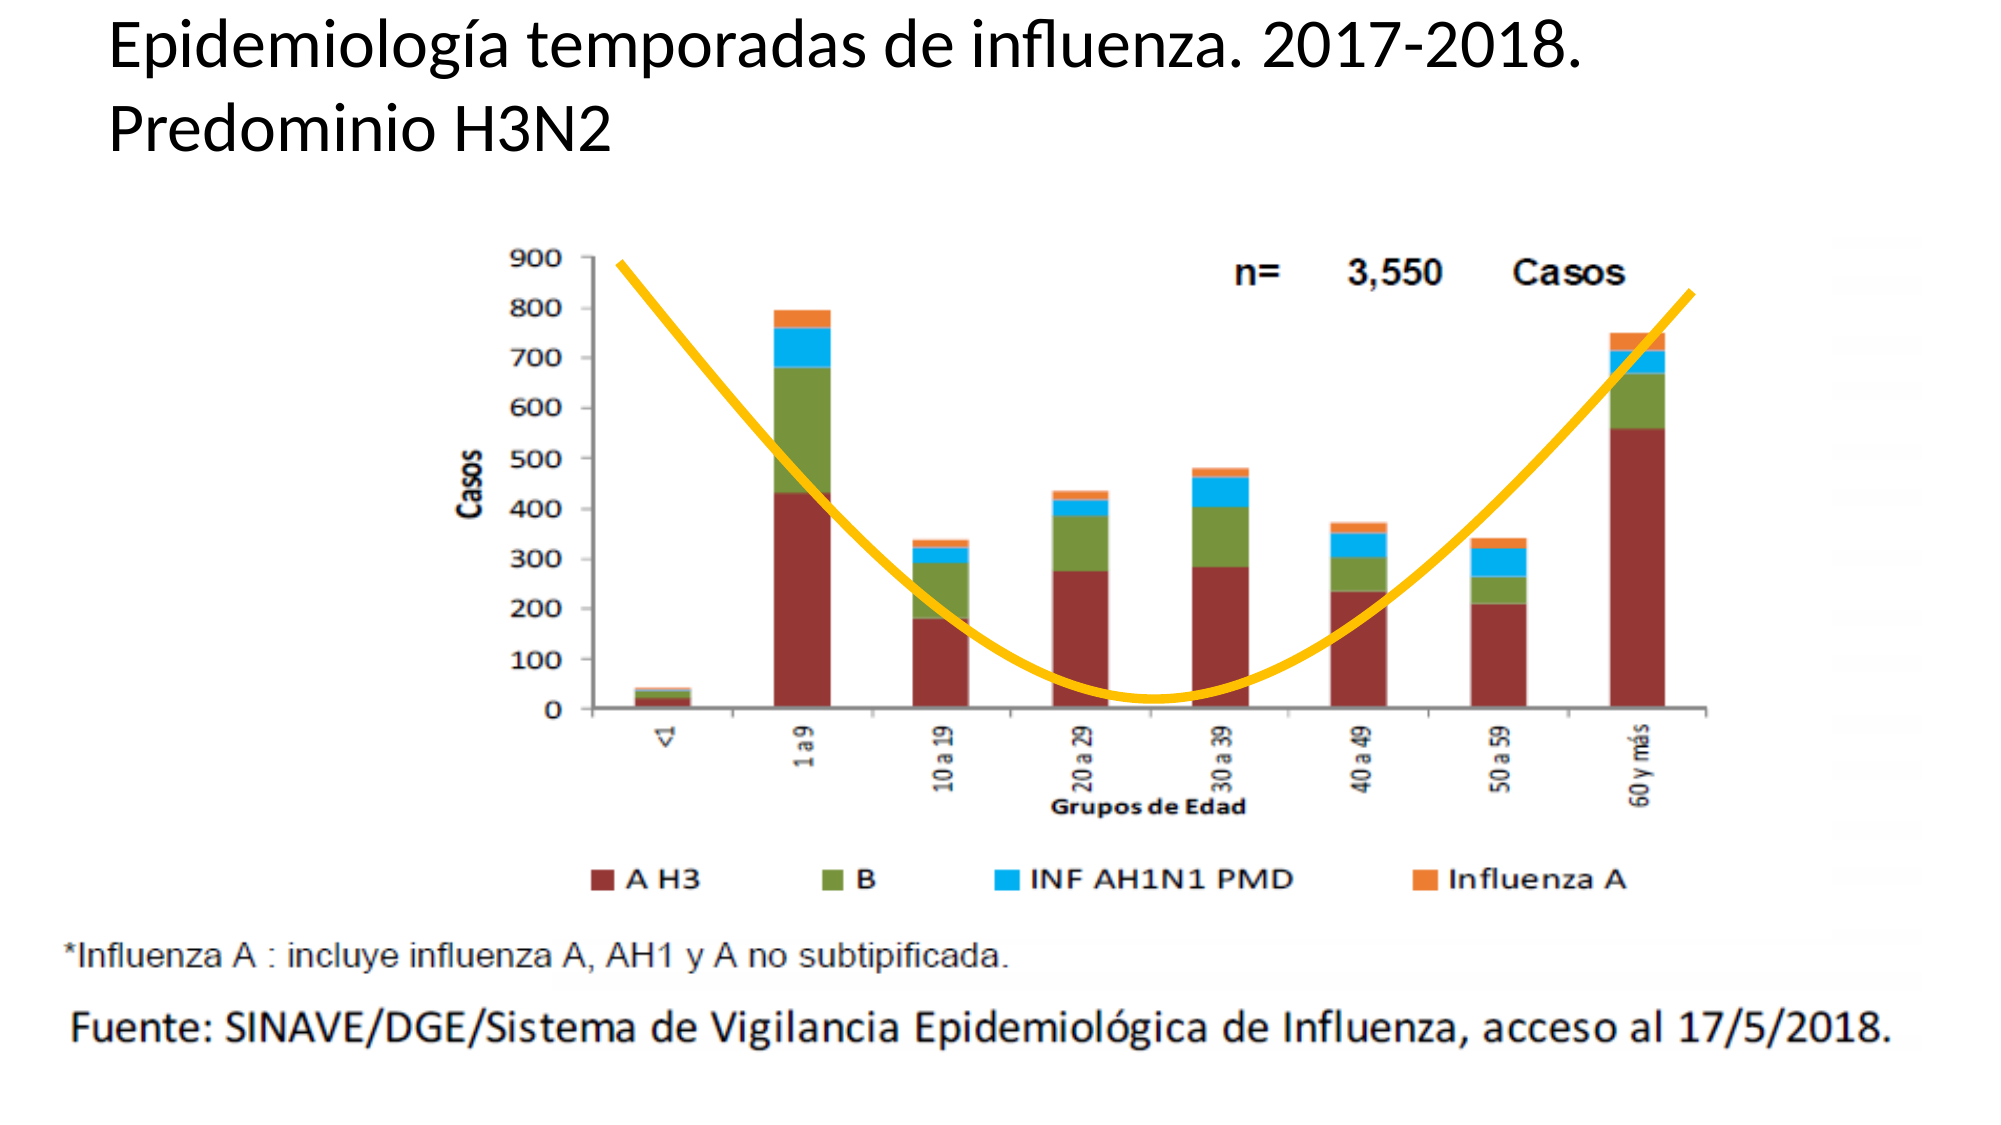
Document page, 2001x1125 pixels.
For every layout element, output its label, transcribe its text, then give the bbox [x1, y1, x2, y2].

picture [60, 236, 1922, 1059]
text_box Epidemiología temporadas de influenza. 2017-2018. Predominio H3N2 [90, 0, 1890, 176]
